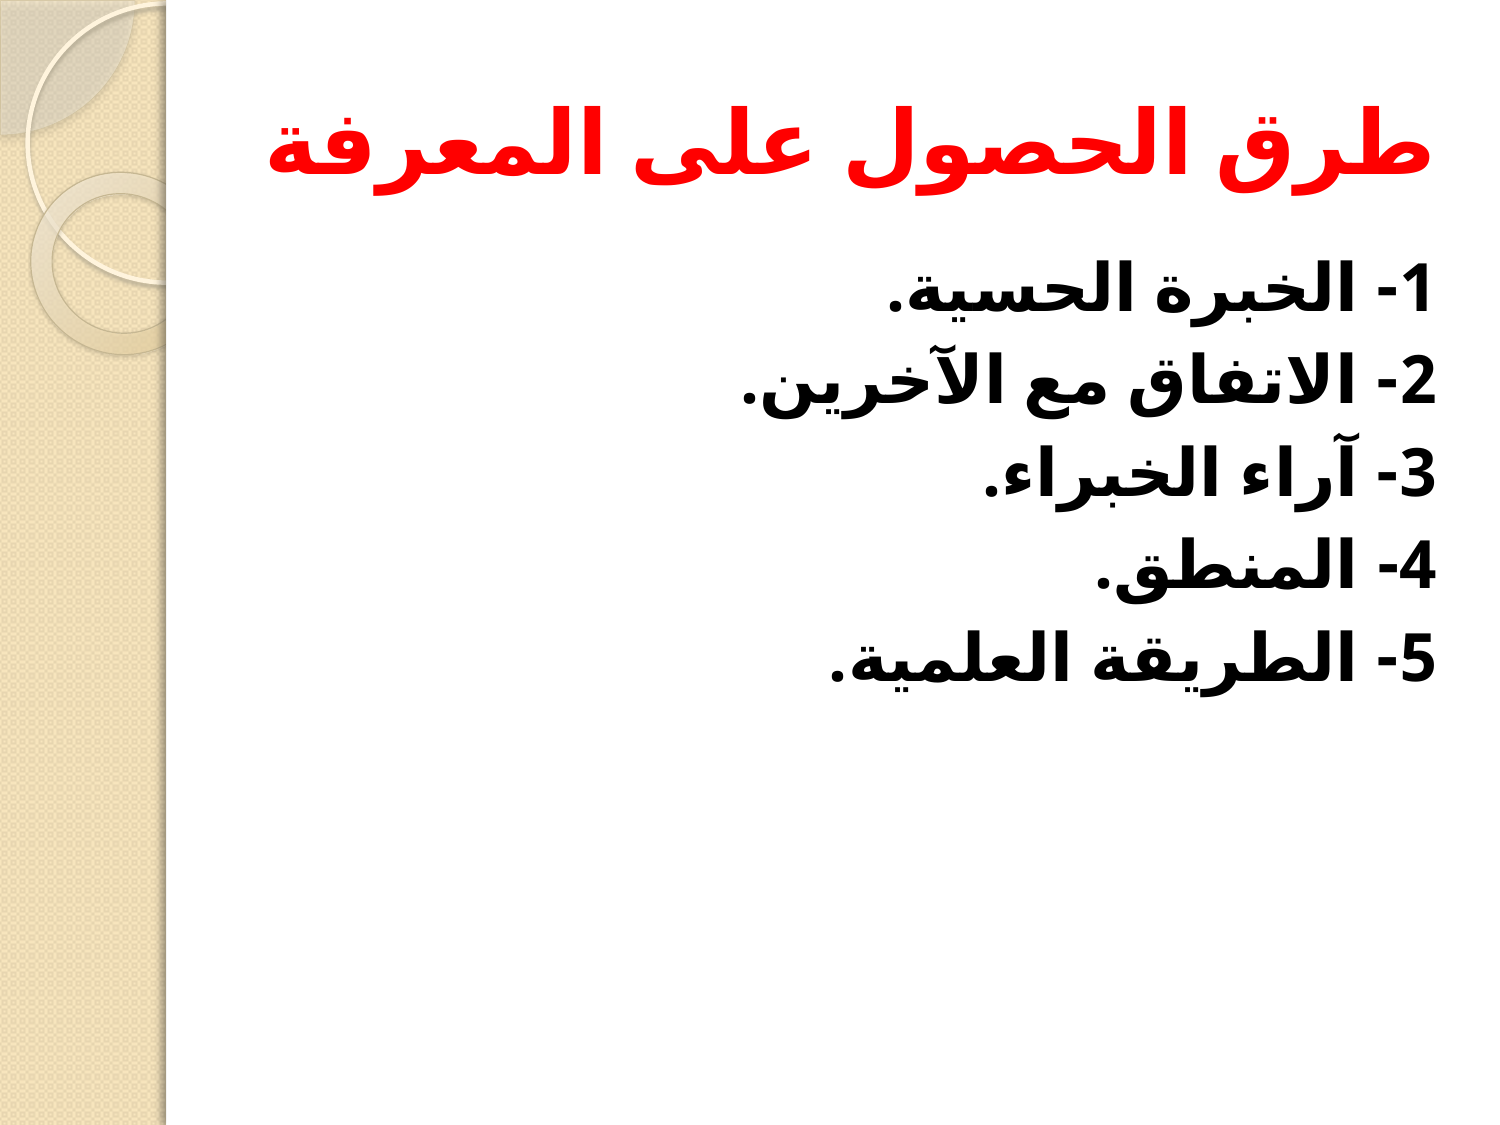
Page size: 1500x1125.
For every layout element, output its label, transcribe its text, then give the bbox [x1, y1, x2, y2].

title طرق الحصول على المعرفة [235, 45, 1466, 233]
list 1- الخبرة الحسية. 2- الاتفاق مع الآخرين. 3- آراء الخبراء. 4- المنطق. 5- الطريقة العلمية. [235, 237, 1466, 1025]
